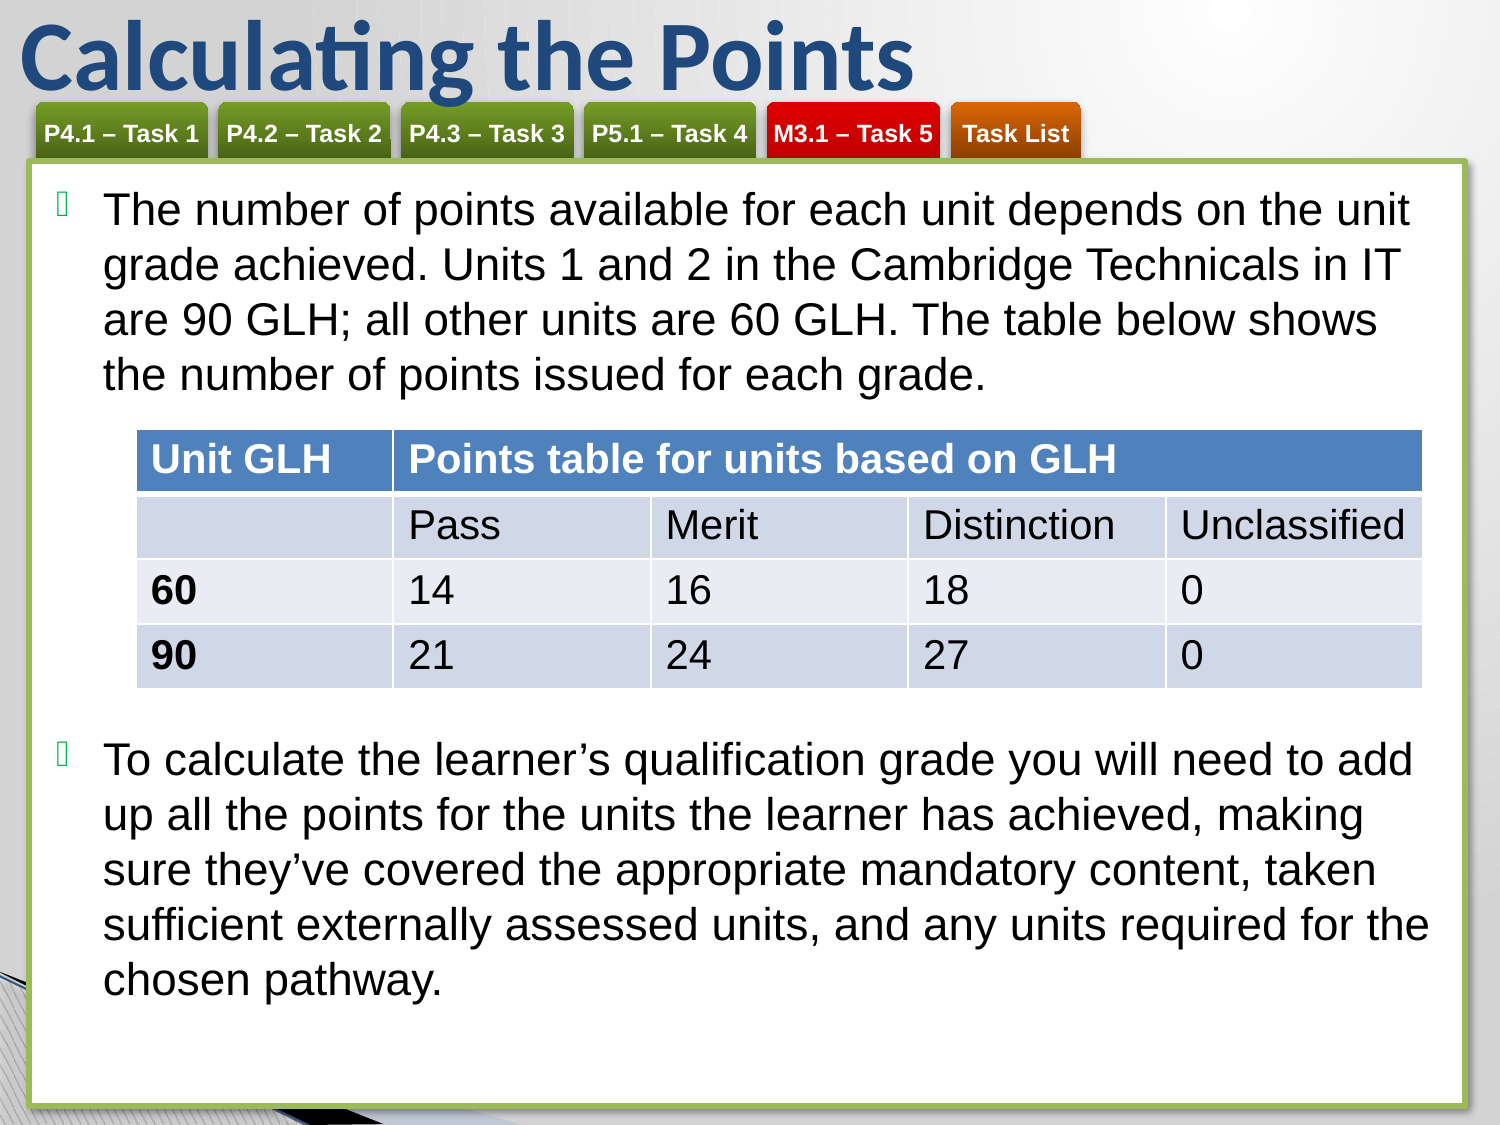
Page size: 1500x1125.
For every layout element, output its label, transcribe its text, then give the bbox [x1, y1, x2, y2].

table_cell 14 [394, 560, 650, 623]
table_cell 27 [909, 625, 1165, 688]
table_cell 18 [909, 560, 1165, 623]
table_cell Merit [652, 497, 907, 558]
table_cell 0 [1167, 560, 1422, 623]
text_box e [551, 0, 603, 5]
title Calculating the Points [5, 0, 1270, 102]
table_cell Pass [394, 497, 650, 558]
table_header Unit GLH [137, 430, 392, 491]
table_cell 24 [652, 625, 907, 688]
table_cell 16 [652, 560, 907, 623]
table_cell 60 [137, 560, 392, 623]
table_cell [137, 497, 392, 558]
table_cell Distinction [909, 497, 1165, 558]
table_cell 21 [394, 625, 650, 688]
text_box The number of points available for each unit depends on the unit grade achieved. Units 1 and 2 in the Cambridge Technicals in IT are 90 GLH; all other units are 60 GLH. The table below shows the number of points issued for each grade. To calculate the learner’s qualification grade you will need to add up all the points for the units the learner has achieved, making sure they’ve covered the appropriate mandatory content, taken sufficient externally assessed units, and any units required for the chosen pathway. [41, 172, 1447, 1013]
table_cell 90 [137, 625, 392, 688]
table_header Points table for units based on GLH [394, 430, 1422, 491]
table_cell Unclassified [1167, 497, 1422, 558]
table_cell 0 [1167, 625, 1422, 688]
picture [281, 1114, 303, 1125]
